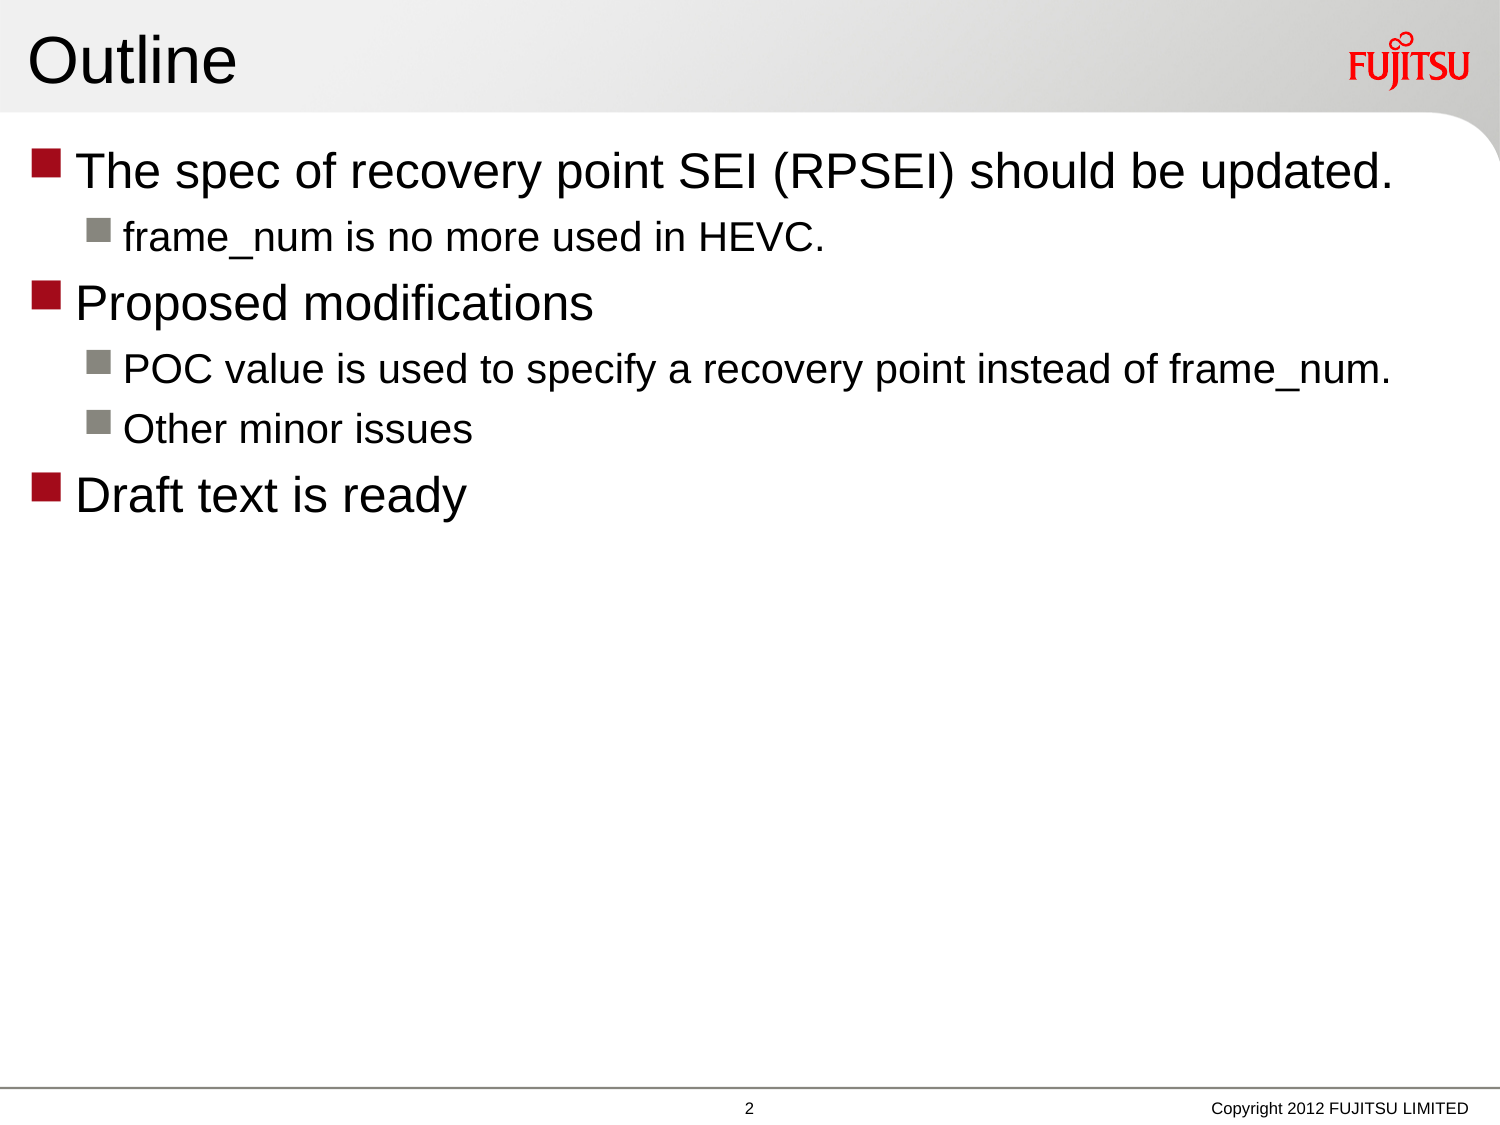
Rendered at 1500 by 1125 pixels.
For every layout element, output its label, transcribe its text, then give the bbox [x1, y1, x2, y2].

picture [0, 0, 1500, 176]
footer Copyright 2012 FUJITSU LIMITED [809, 1091, 1470, 1125]
list The spec of recovery point SEI (RPSEI) should be updated. frame_num is no more used in HEVC. Proposed modifications POC value is used to specify a recovery point instead of frame_num. Other minor issues Draft text is ready [27, 142, 1470, 1061]
title Outline [27, 0, 1318, 114]
slide_number 1 [705, 1091, 795, 1125]
